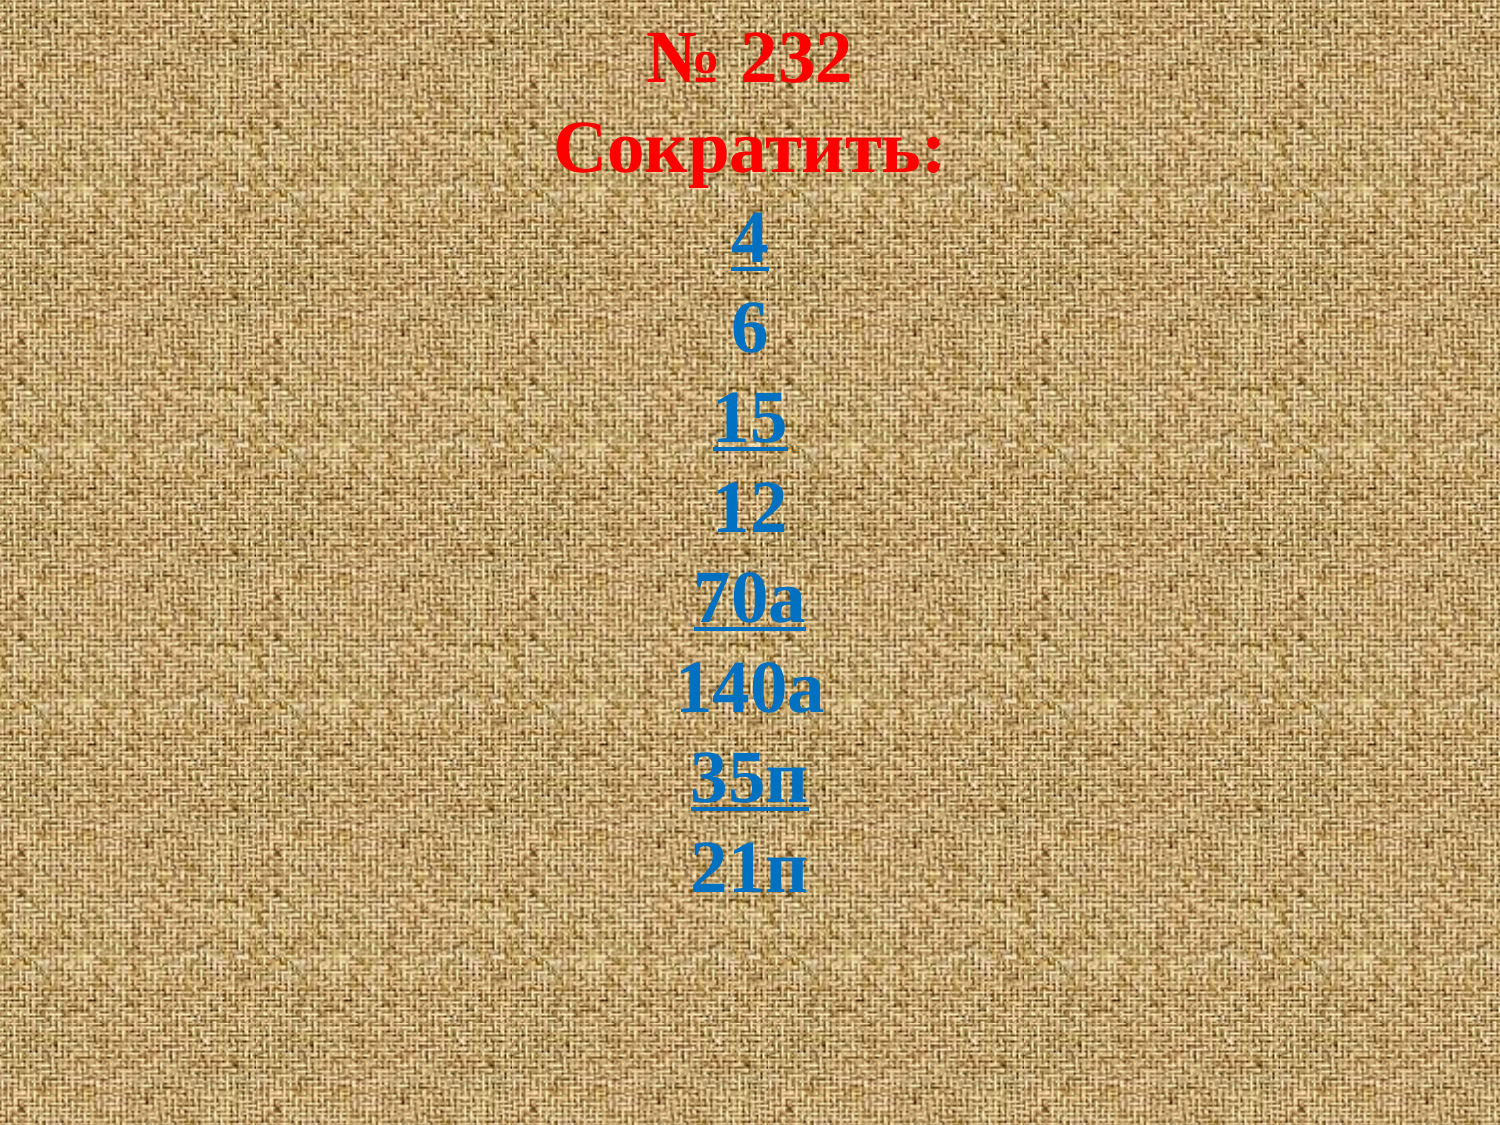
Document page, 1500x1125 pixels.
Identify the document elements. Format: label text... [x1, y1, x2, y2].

slide_number 22 [1057, 991, 1142, 1051]
title № 232 Сократить: 4 6 15 12 70а 140а 35п 21п [0, 0, 1500, 1125]
